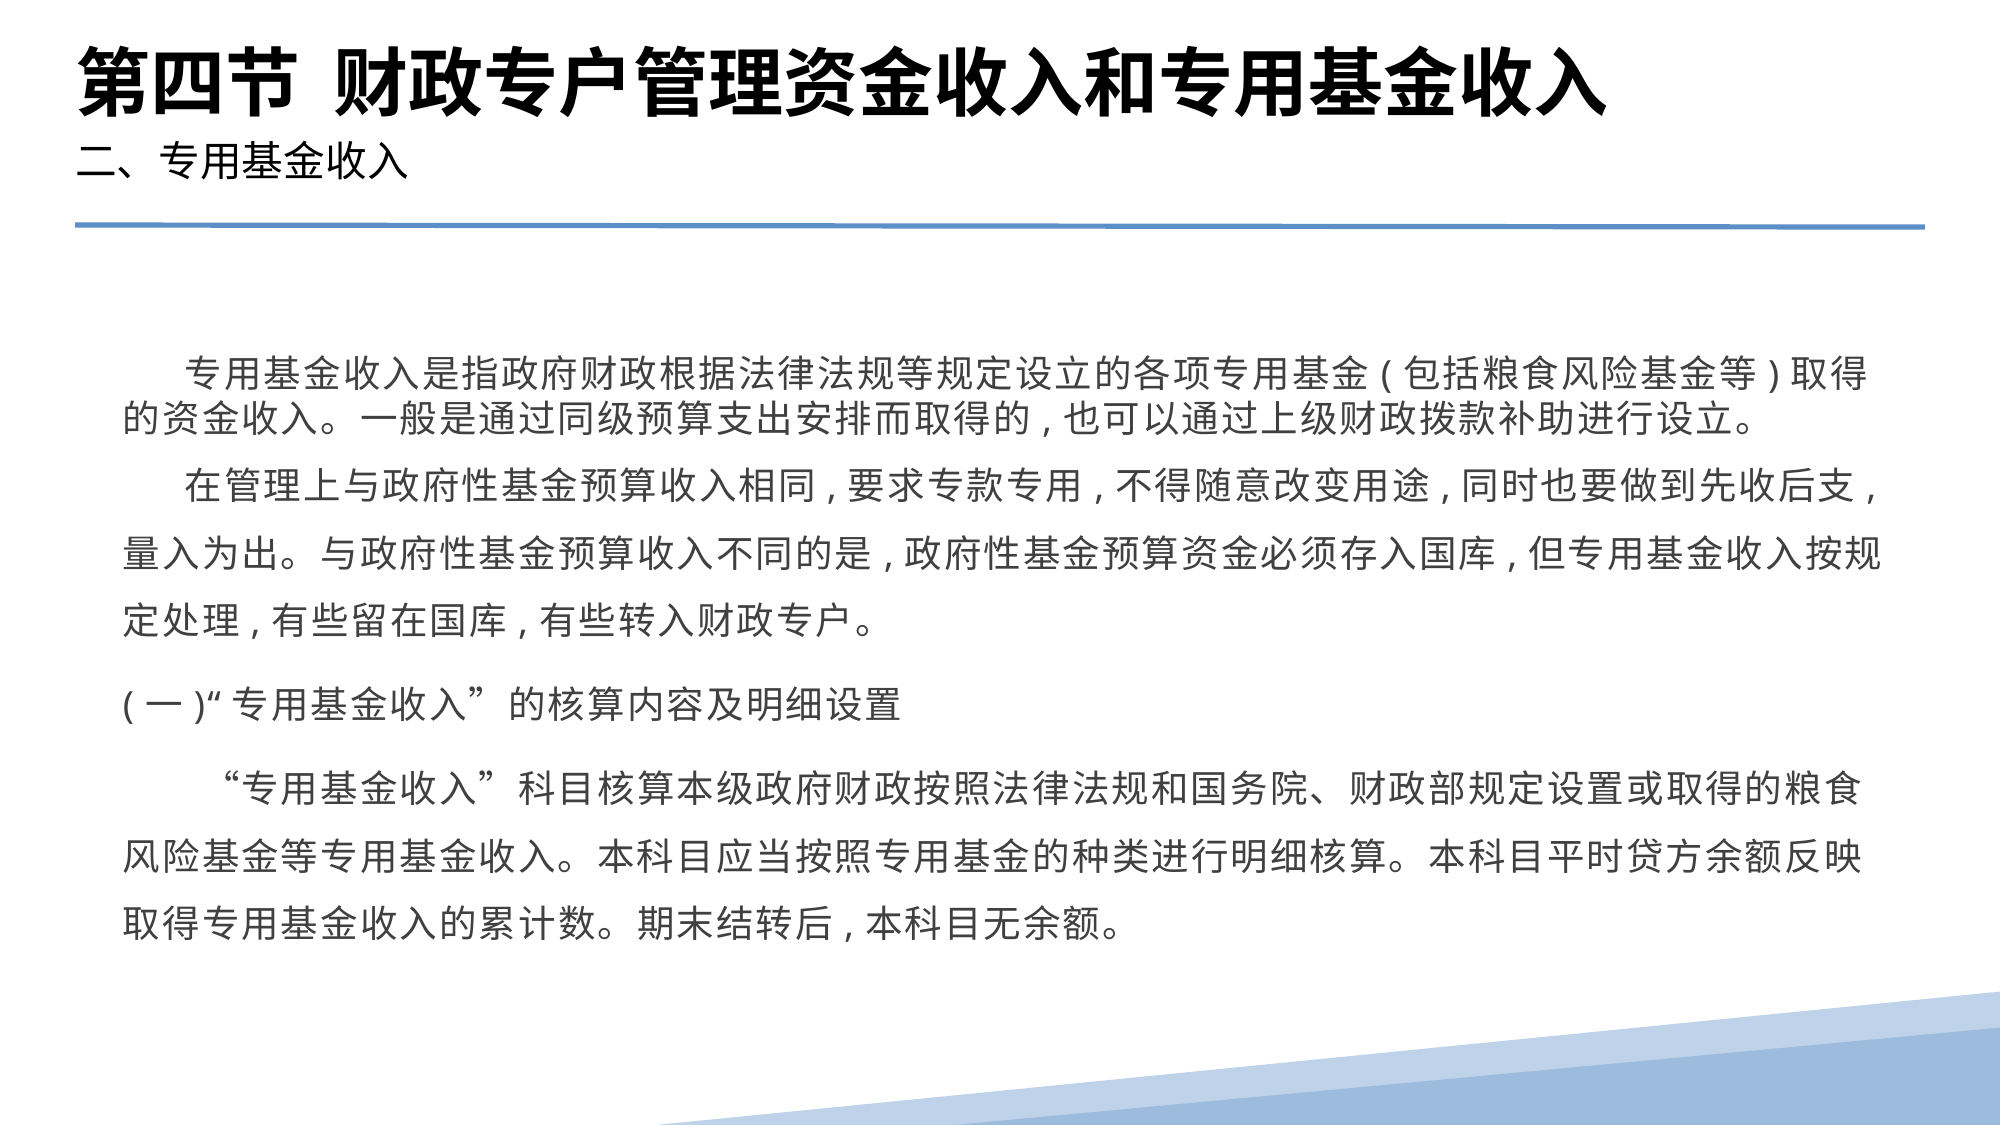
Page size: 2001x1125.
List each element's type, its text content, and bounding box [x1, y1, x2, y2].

text_box 第四节 财政专户管理资金收入和专用基金收入 [75, 24, 1925, 124]
text_box 二、专用基金收入 [75, 124, 1925, 200]
text_box 专用基金收入是指政府财政根据法律法规等规定设立的各项专用基金(包括粮食风险基金等)取得的资金收入。一般是通过同级预算支出安排而取得的,也可以通过上级财政拨款补助进行设立。 在管理上与政府性基金预算收入相同,要求专款专用,不得随意改变用途,同时也要做到先收后支,量入为出。与政府性基金预算收入不同的是,政府性基金预算资金必须存入国库,但专用基金收入按规定处理,有些留在国库,有些转入财政专户。 (一)“专用基金收入”的核算内容及明细设置 “专用基金收入”科目核算本级政府财政按照法律法规和国务院、财政部规定设置或取得的粮食风险基金等专用基金收入。本科目应当按照专用基金的种类进行明细核算。本科目平时贷方余额反映取得专用基金收入的累计数。期末结转后,本科目无余额。 [112, 252, 1912, 1043]
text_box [74, 224, 1925, 228]
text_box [656, 991, 2000, 1125]
